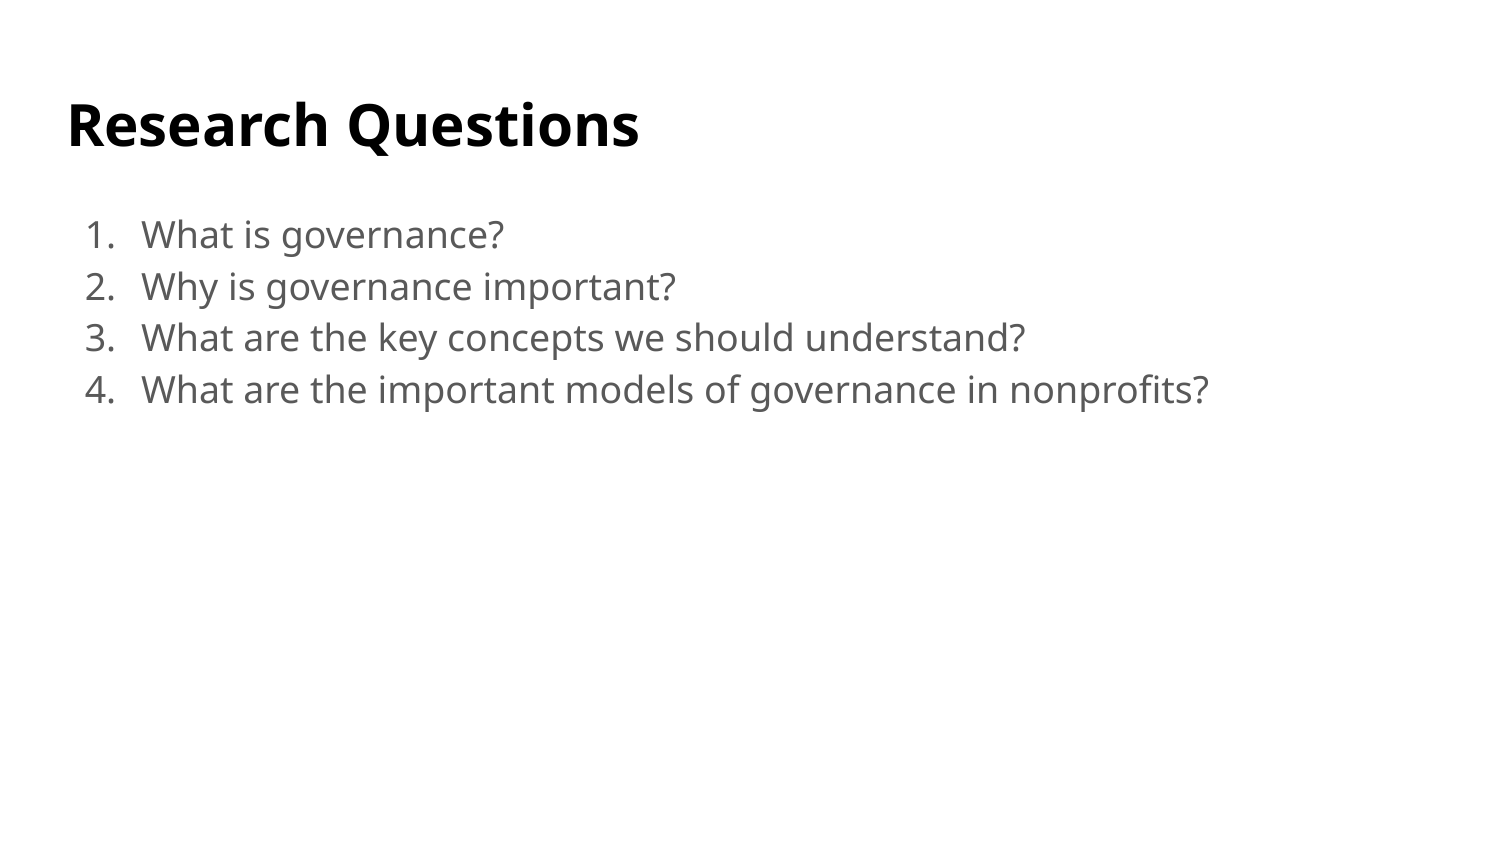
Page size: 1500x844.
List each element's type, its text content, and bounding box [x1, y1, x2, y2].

list What is governance? Why is governance important? What are the key concepts we should understand? What are the important models of governance in nonprofits? [51, 189, 1449, 750]
title Research Questions [51, 72, 1449, 167]
